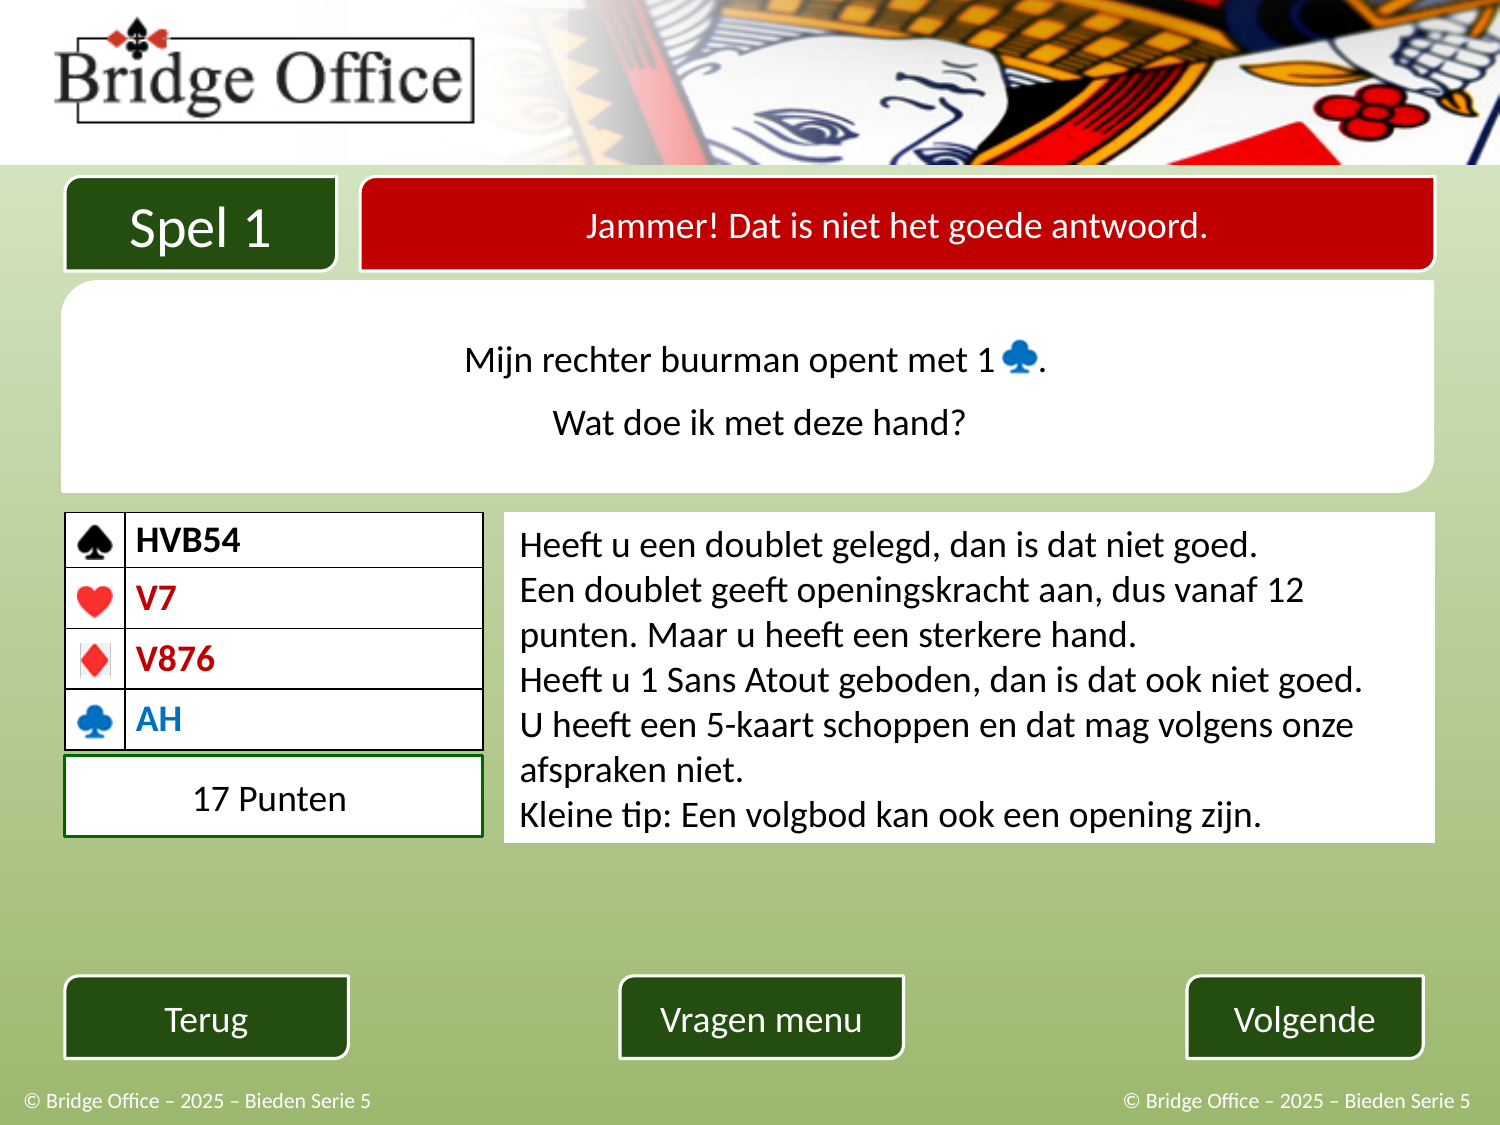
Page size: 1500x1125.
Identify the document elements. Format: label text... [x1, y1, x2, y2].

table_cell V7 [126, 568, 482, 628]
text_box 17 Punten [63, 754, 484, 838]
text_box Jammer! Dat is niet het goede antwoord. [358, 179, 1437, 273]
text_box Vragen menu [618, 974, 906, 1061]
text_box Mijn rechter buurman opent met 1 . [449, 327, 1075, 388]
text_box Volgende [1185, 974, 1425, 1061]
picture [77, 703, 114, 740]
text_box Terug [63, 974, 350, 1061]
picture [0, 0, 1500, 166]
picture [1001, 339, 1038, 375]
table_cell [66, 690, 124, 749]
picture [77, 585, 114, 618]
table_cell [66, 568, 124, 628]
text_box © Bridge Office – 2025 – Bieden Serie 5 [1107, 1079, 1500, 1121]
table_cell AH [126, 690, 482, 749]
text_box Spel 1 [63, 179, 339, 273]
table_cell V876 [126, 629, 482, 688]
table_cell [66, 629, 124, 688]
text_box © Bridge Office – 2025 – Bieden Serie 5 [8, 1079, 393, 1121]
picture [77, 643, 114, 679]
table_header [66, 513, 124, 567]
text_box Wat doe ik met deze hand? [537, 390, 986, 451]
text_box [61, 280, 1435, 493]
text_box Heeft u een doublet gelegd, dan is dat niet goed. Een doublet geeft openingskracht aan, dus vanaf 12 punten. Maar u heeft een sterkere hand. Heeft u 1 Sans Atout geboden, dan is dat ook niet goed. U heeft een 5-kaart schoppen en dat mag volgens onze afspraken niet. Kleine tip: Een volgbod kan ook een opening zijn. [504, 512, 1435, 843]
picture [77, 524, 114, 561]
table_header HVB54 [126, 513, 482, 567]
